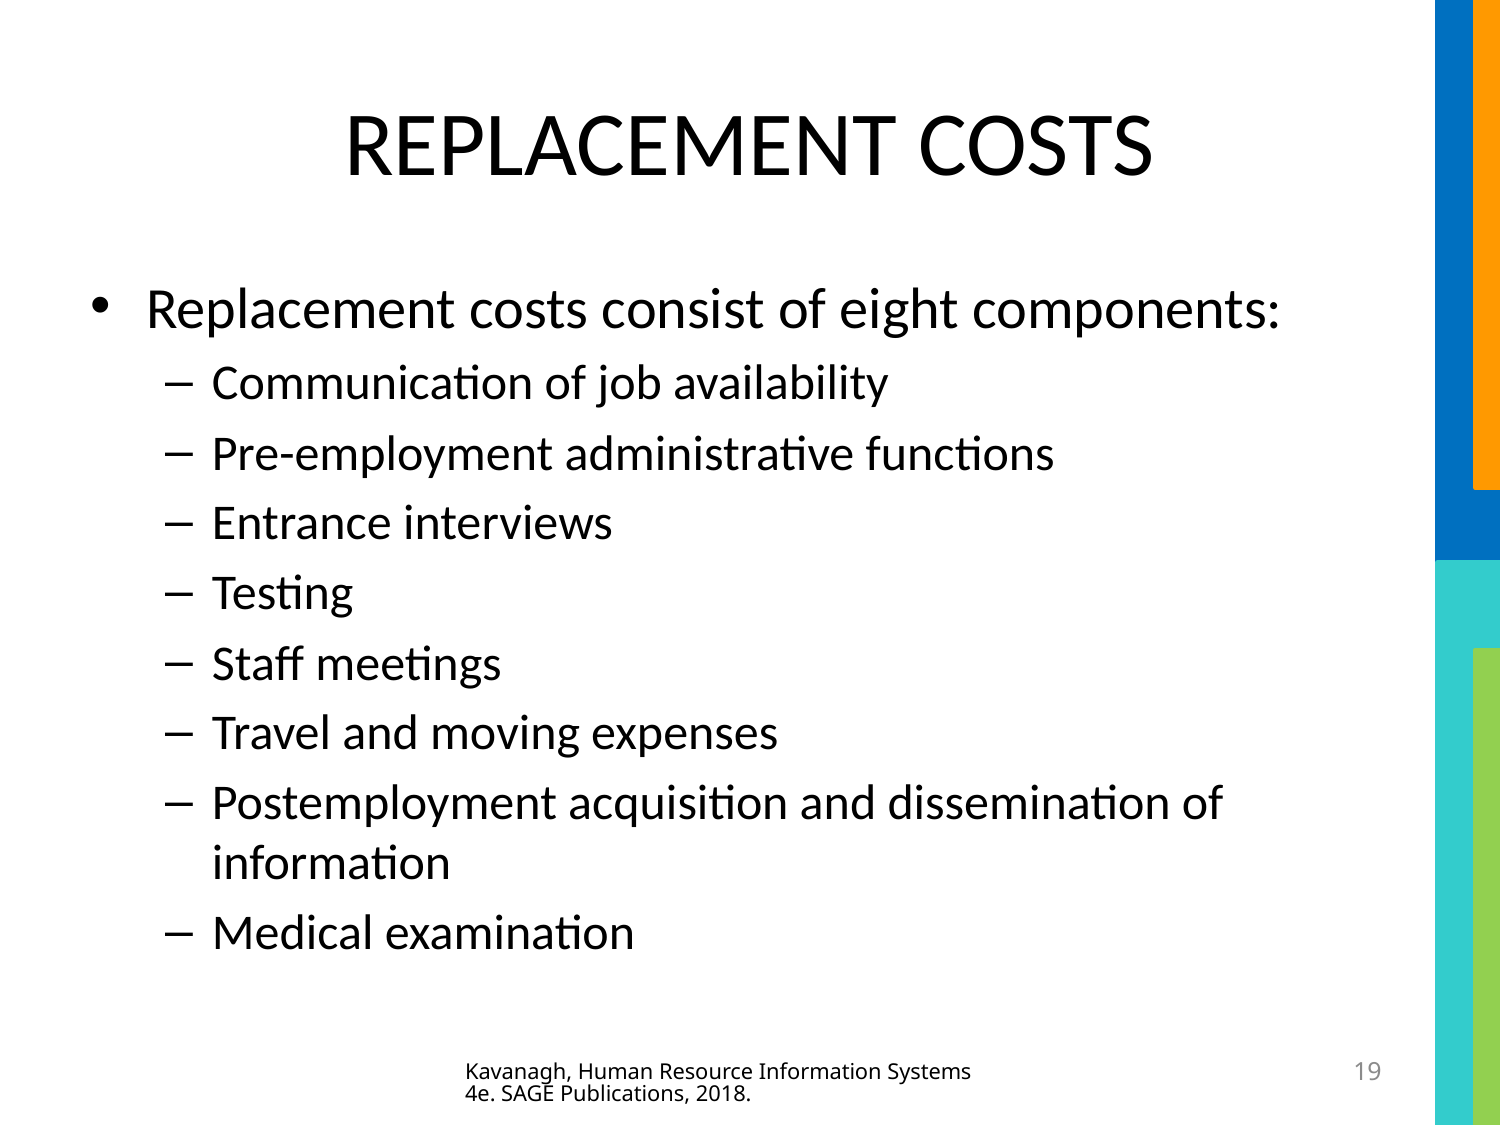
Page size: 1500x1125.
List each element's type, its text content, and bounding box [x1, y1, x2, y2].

title REPLACEMENT COSTS [75, 45, 1425, 233]
slide_number 19 [1059, 1042, 1397, 1103]
footer Kavanagh, Human Resource Information Systems 4e. SAGE Publications, 2018. [450, 1042, 1004, 1103]
list Replacement costs consist of eight components: Communication of job availability Pre-employment administrative functions Entrance interviews Testing Staff meetings Travel and moving expenses Postemployment acquisition and dissemination of information Medical examination [75, 262, 1425, 1005]
